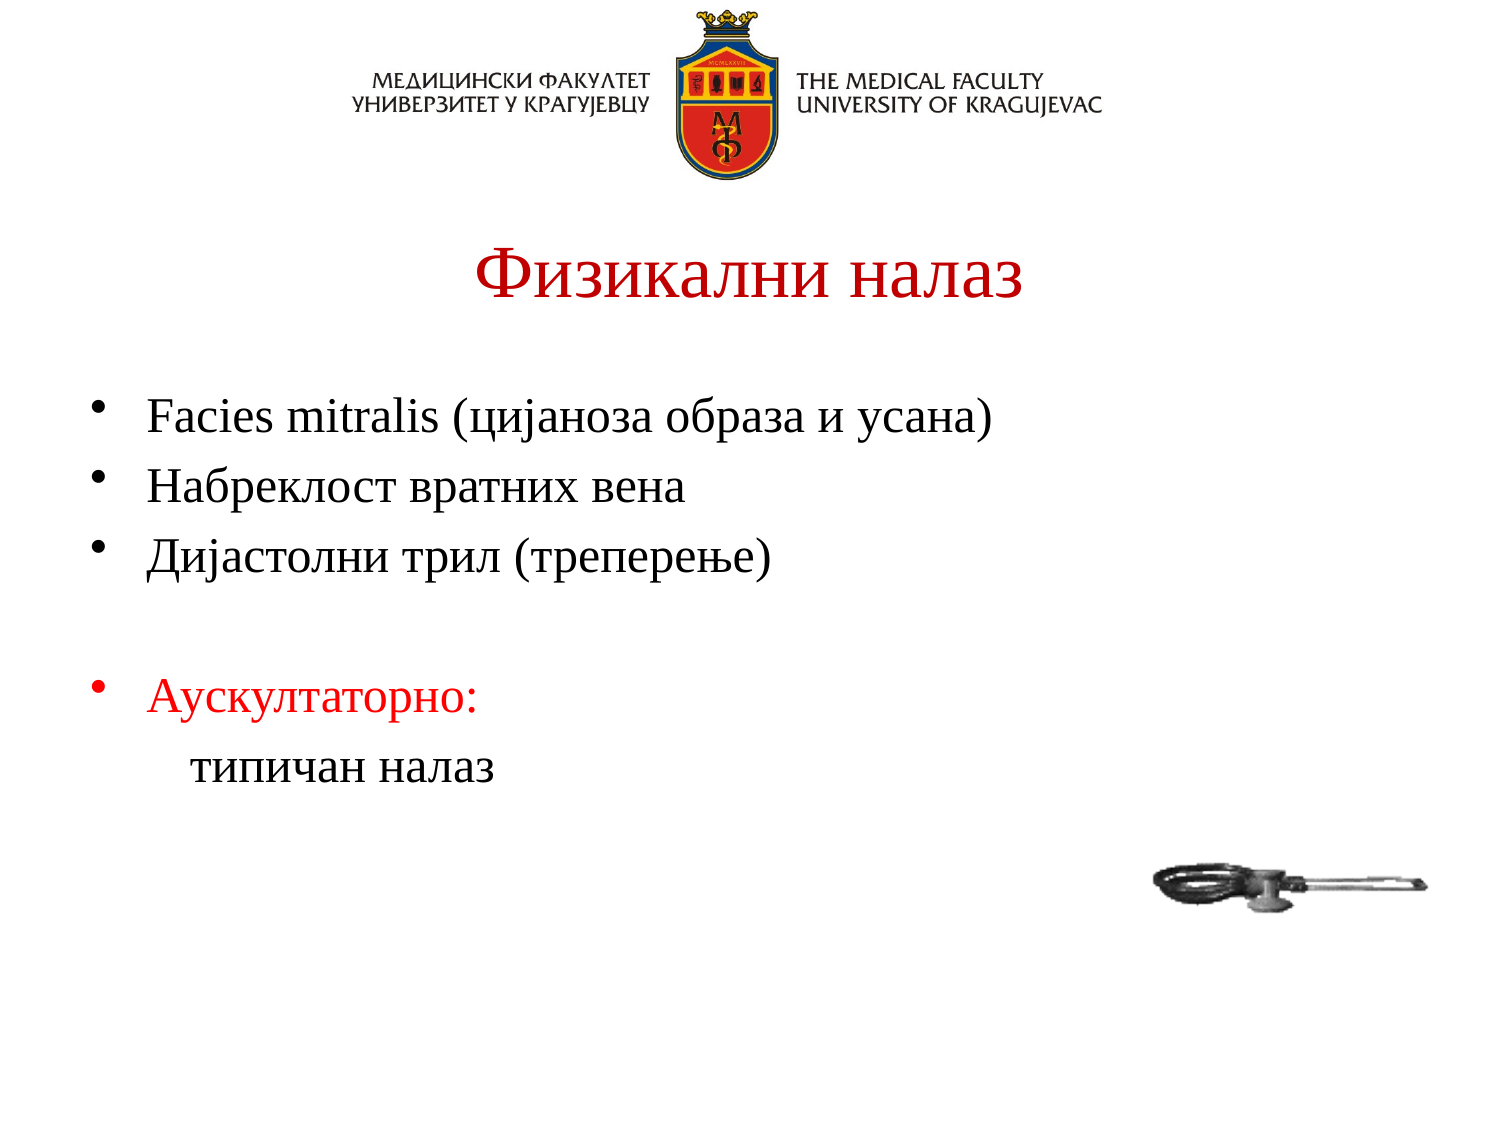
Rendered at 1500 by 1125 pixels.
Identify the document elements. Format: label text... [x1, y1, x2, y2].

list Facies mitralis (цијаноза образа и усана) Набреклост вратних вена Дијастолни трил (треперење) Аускултаторно: типичан налаз [75, 375, 1102, 1118]
picture [1124, 758, 1455, 1008]
picture [328, 0, 1125, 174]
title Физикални налаз [75, 174, 1425, 362]
